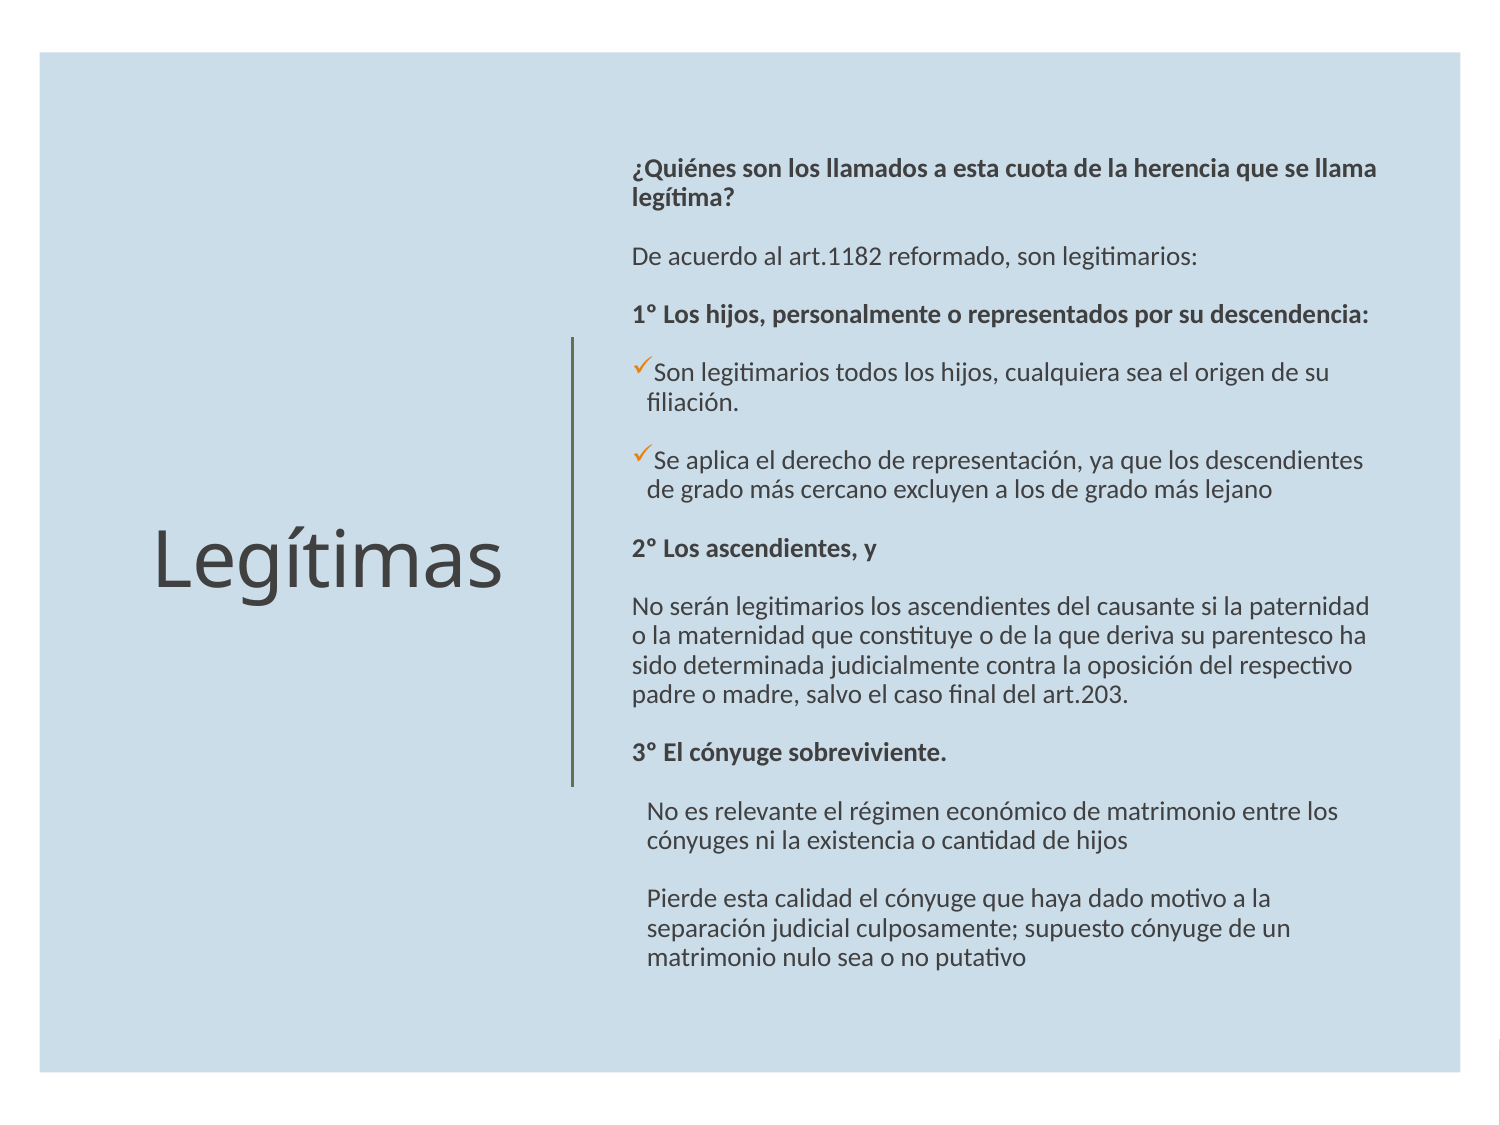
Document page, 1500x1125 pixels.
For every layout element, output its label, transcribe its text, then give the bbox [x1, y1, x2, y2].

title Legítimas [118, 158, 520, 969]
text_box [0, 0, 1500, 1125]
list ¿Quiénes son los llamados a esta cuota de la herencia que se llama legítima? De acuerdo al art.1182 reformado, son legitimarios: 1º Los hijos, personalmente o representados por su descendencia: Son legitimarios todos los hijos, cualquiera sea el origen de su filiación. Se aplica el derecho de representación, ya que los descendientes de grado más cercano excluyen a los de grado más lejano 2º Los ascendientes, y No serán legitimarios los ascendientes del causante si la paternidad o la maternidad que constituye o de la que deriva su parentesco ha sido determinada judicialmente contra la oposición del respectivo padre o madre, salvo el caso final del art.203. 3º El cónyuge sobreviviente. No es relevante el régimen económico de matrimonio entre los cónyuges ni la existencia o cantidad de hijos Pierde esta calidad el cónyuge que haya dado motivo a la separación judicial culposamente; supuesto cónyuge de un matrimonio nulo sea o no putativo [631, 158, 1387, 969]
text_box [38, 51, 1462, 1074]
